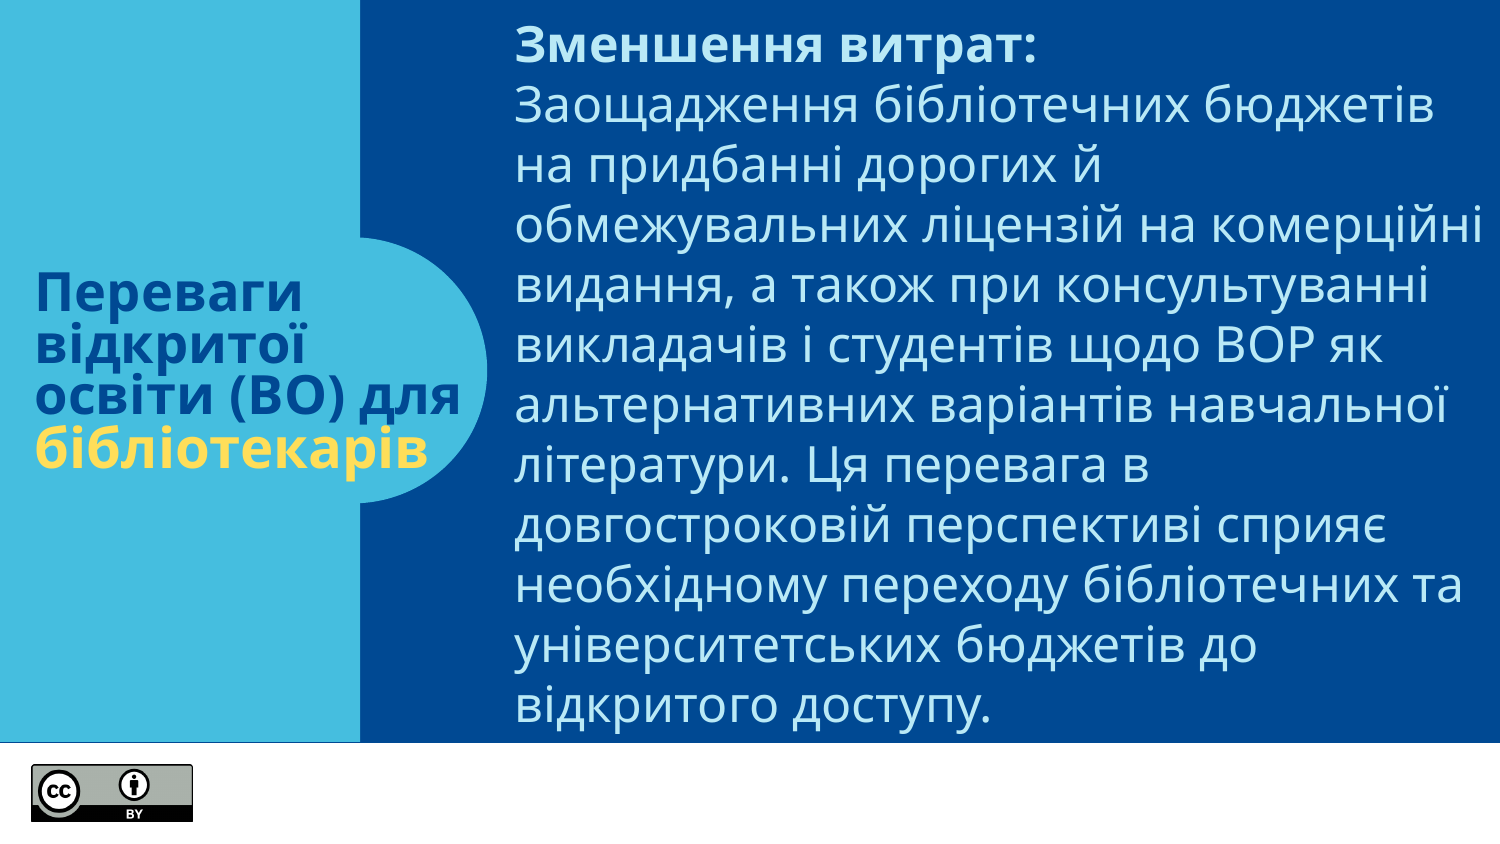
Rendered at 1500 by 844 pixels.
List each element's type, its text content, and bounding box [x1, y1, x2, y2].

picture [31, 764, 193, 822]
text_box [0, 0, 361, 742]
text_box [0, 750, 1500, 844]
text_box [305, 495, 400, 504]
text_box Зменшення витрат: Заощадження бібліотечних бюджетів на придбанні дорогих й обмежувальних ліцензій на комерційні видання, а також при консультуванні викладачів і студентів щодо ВОР як альтернативних варіантів навчальної літератури. Ця перевага в довгостроковій перспективі сприяє необхідному переходу бібліотечних та університетських бюджетів до відкритого доступу. [499, 0, 1500, 741]
text_box [287, 237, 418, 254]
text_box Переваги відкритої освіти (BO) для бібліотекарів [19, 254, 488, 495]
